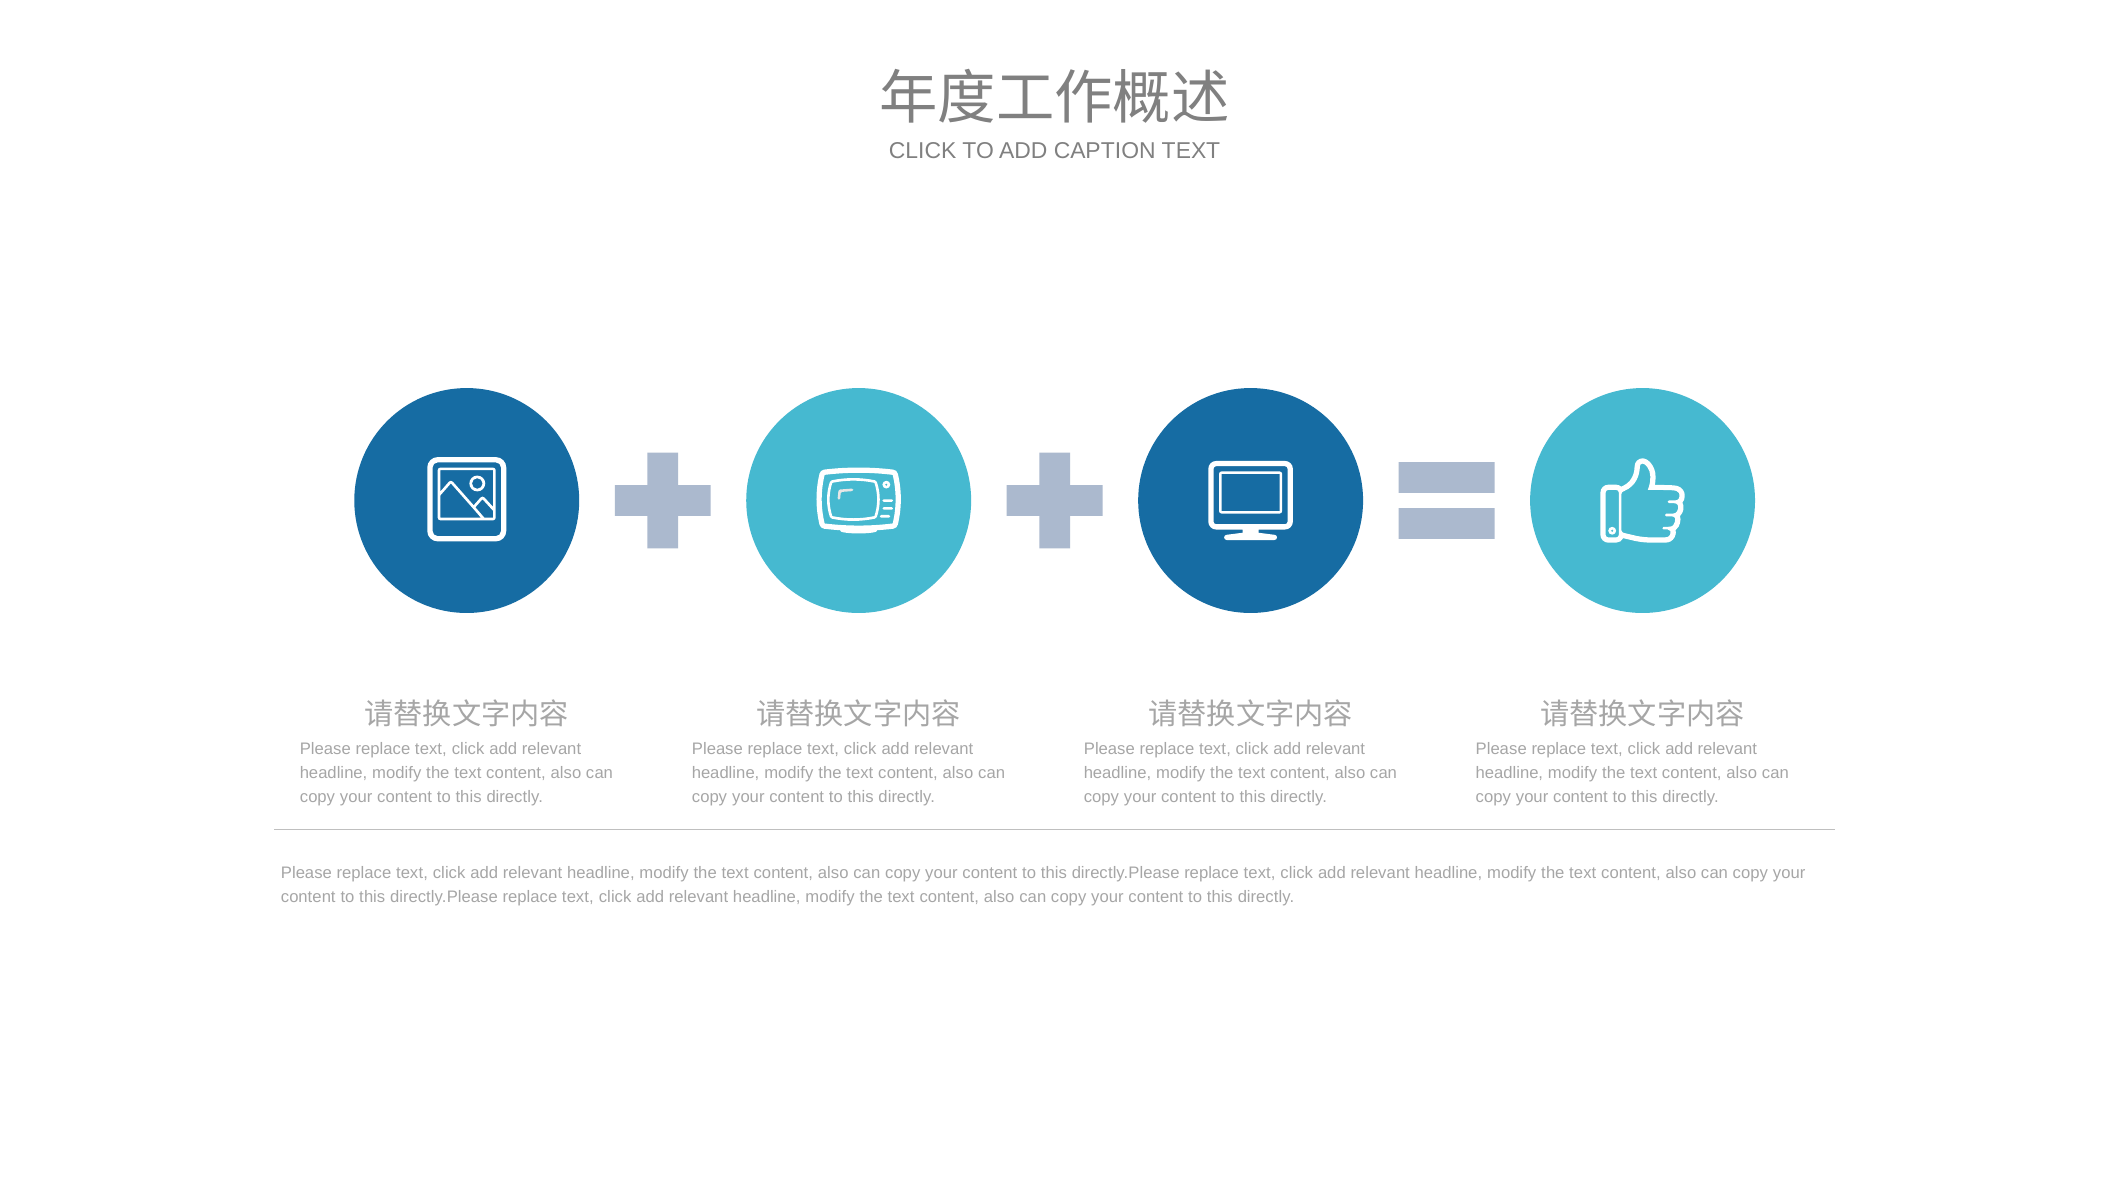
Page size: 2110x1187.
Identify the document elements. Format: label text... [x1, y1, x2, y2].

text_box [354, 388, 1755, 613]
text_box Please replace text, click add relevant headline, modify the text content, also can copy your content to this directly.Please replace text, click add relevant headline, modify the text content, also can copy your content to this directly.Please replace text, click add relevant headline, modify the text content, also can copy your content to this directly. [280, 858, 1829, 907]
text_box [1475, 688, 1810, 805]
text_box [691, 688, 1026, 805]
text_box 年度工作概述 [865, 60, 1245, 131]
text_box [299, 688, 634, 805]
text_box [1083, 688, 1418, 805]
text_box CLICK TO ADD CAPTION TEXT [865, 135, 1245, 163]
